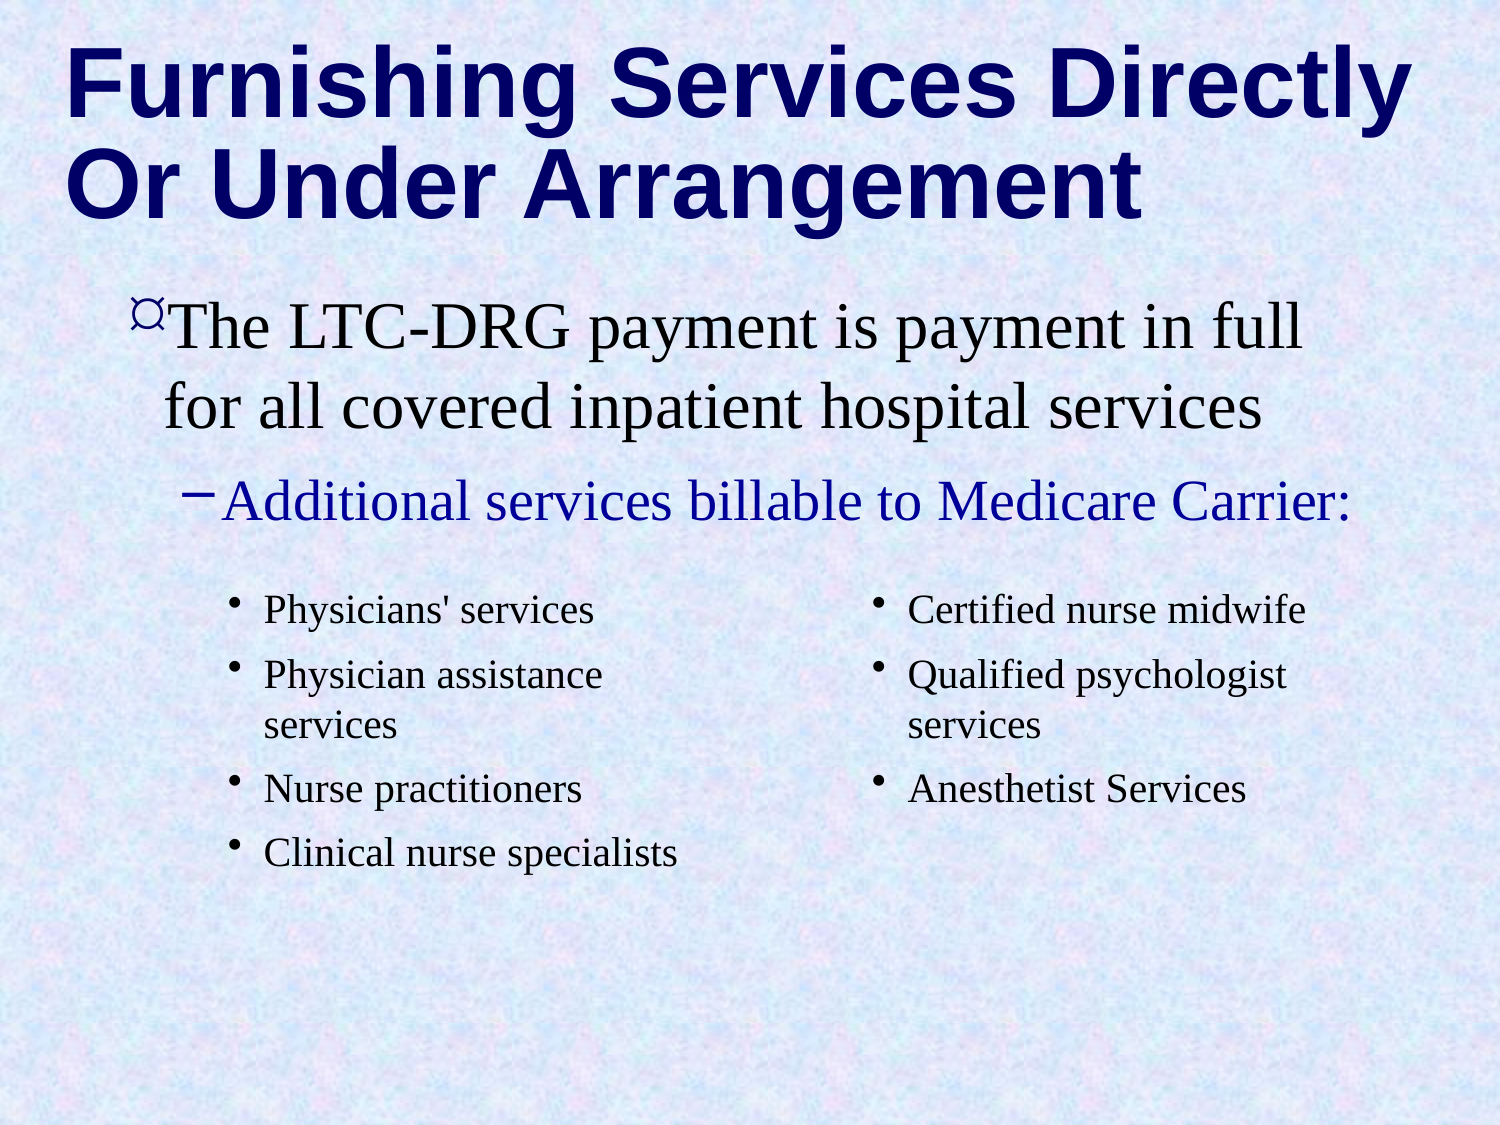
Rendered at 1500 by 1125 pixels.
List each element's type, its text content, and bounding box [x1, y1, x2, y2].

list The LTC-DRG payment is payment in full for all covered inpatient hospital services Additional services billable to Medicare Carrier: [112, 275, 1375, 1050]
text_box Physicians' services Physician assistance services Nurse practitioners Clinical nurse specialists [99, 575, 719, 1050]
text_box Certified nurse midwife Qualified psychologist services Anesthetist Services [743, 575, 1363, 1050]
title Furnishing Services Directly Or Under Arrangement [50, 37, 1450, 238]
